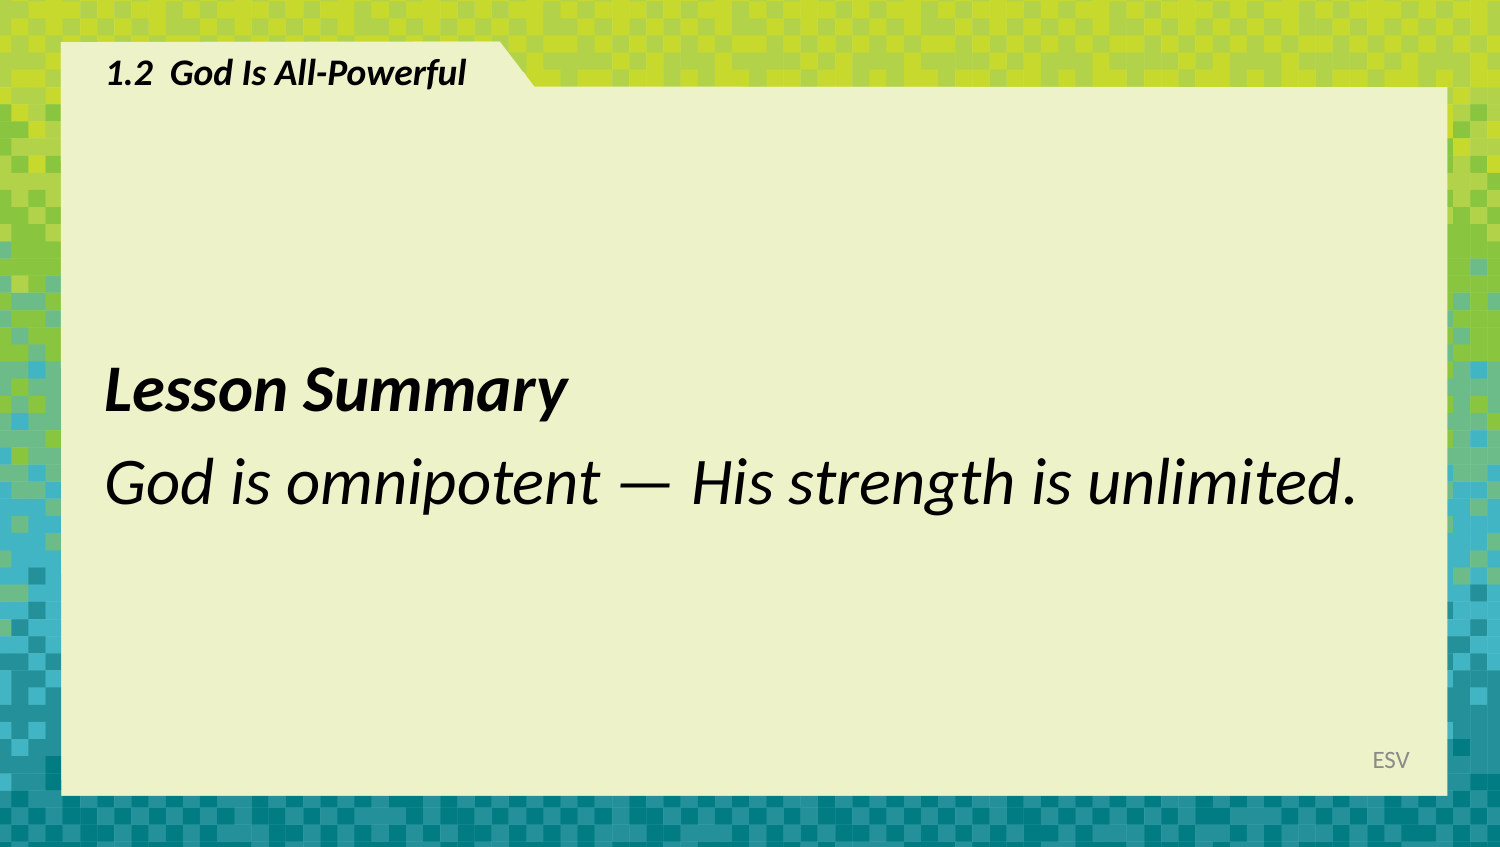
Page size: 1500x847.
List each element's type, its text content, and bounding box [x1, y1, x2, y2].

list Lesson Summary God is omnipotent — His strength is unlimited. [89, 141, 1403, 722]
title 1.2 God Is All-Powerful [89, 33, 1420, 108]
footer ESV [950, 736, 1425, 782]
picture [0, 0, 1500, 847]
